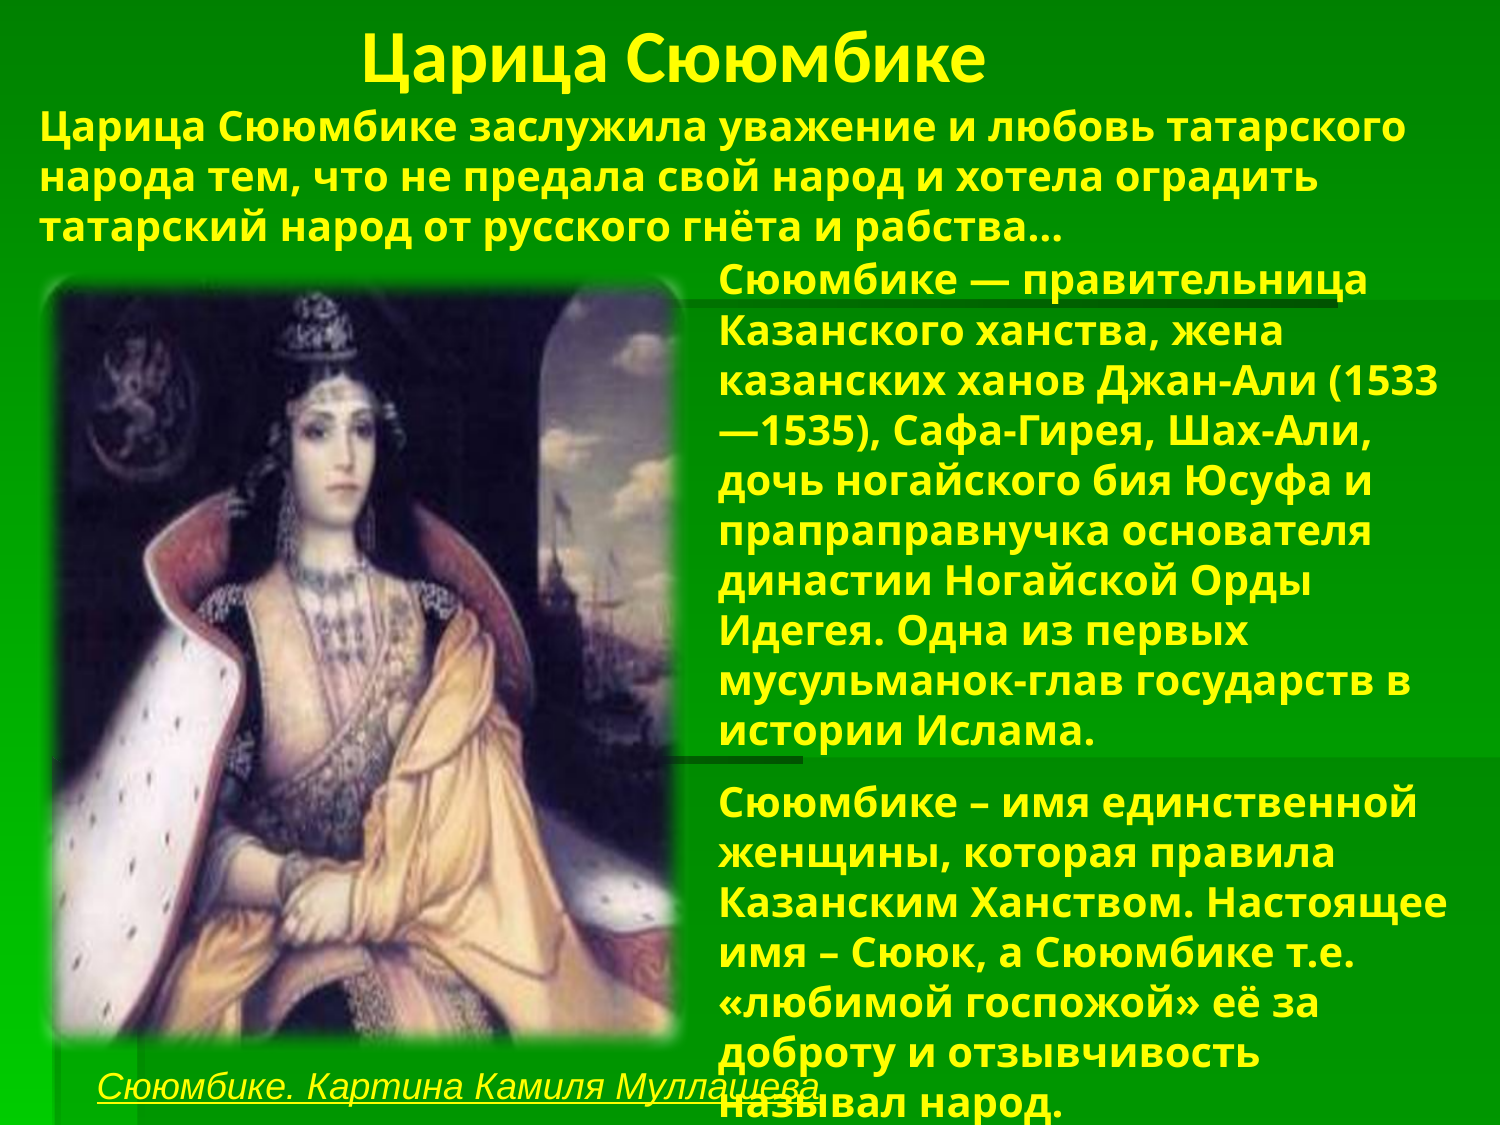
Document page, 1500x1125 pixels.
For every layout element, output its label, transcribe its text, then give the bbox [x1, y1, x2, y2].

title Царица Сююмбике [0, 0, 1351, 106]
picture [34, 269, 692, 1055]
list Царица Сююмбике заслужила уважение и любовь татарского народа тем, что не предала свой народ и хотела оградить татарский народ от русского гнёта и рабства… [23, 105, 1477, 259]
text_box Сююмбике. Картина Камиля Муллашева [81, 1054, 703, 1115]
text_box Сююмбике — правительница Казанского ханства, жена казанских ханов Джан-Али (1533—1535), Сафа-Гирея, Шах-Али, дочь ногайского бия Юсуфа и прапраправнучка основателя династии Ногайской Орды Идегея. Одна из первых мусульманок-глав государств в истории Ислама. Сююмбике – имя единственной женщины, которая правила Казанским Ханством. Настоящее имя – Сююк, а Сююмбике т.е. «любимой госпожой» её за доброту и отзывчивость называл народ. [703, 246, 1477, 1125]
